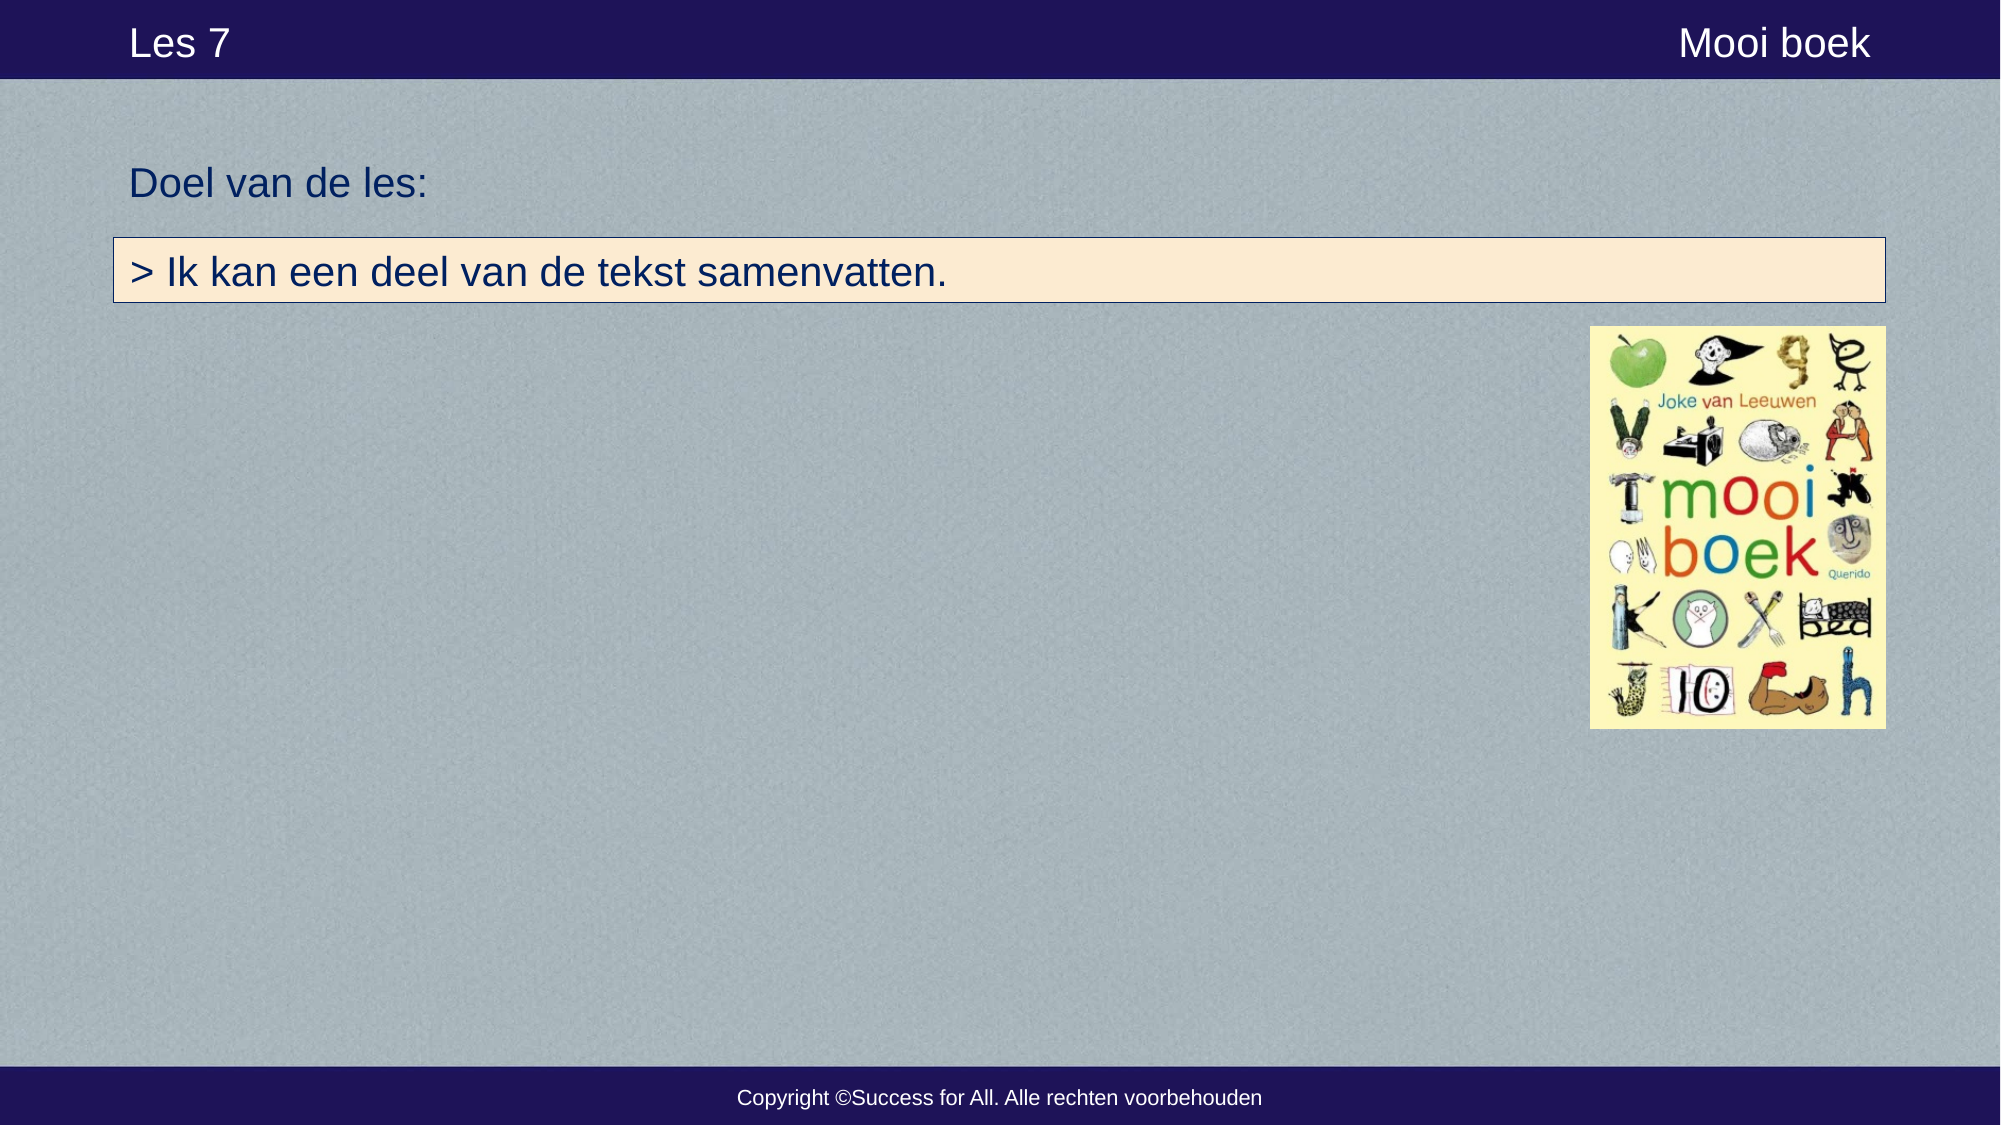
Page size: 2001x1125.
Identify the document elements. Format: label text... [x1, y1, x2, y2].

picture [0, 0, 2001, 1125]
text_box Doel van de les: [113, 148, 1635, 214]
text_box Les 7 [114, 8, 354, 73]
text_box Copyright ©Success for All. Alle rechten voorbehouden [0, 1076, 2000, 1125]
text_box > Ik kan een deel van de tekst samenvatten. [113, 237, 1886, 303]
text_box Mooi boek [999, 8, 1886, 73]
